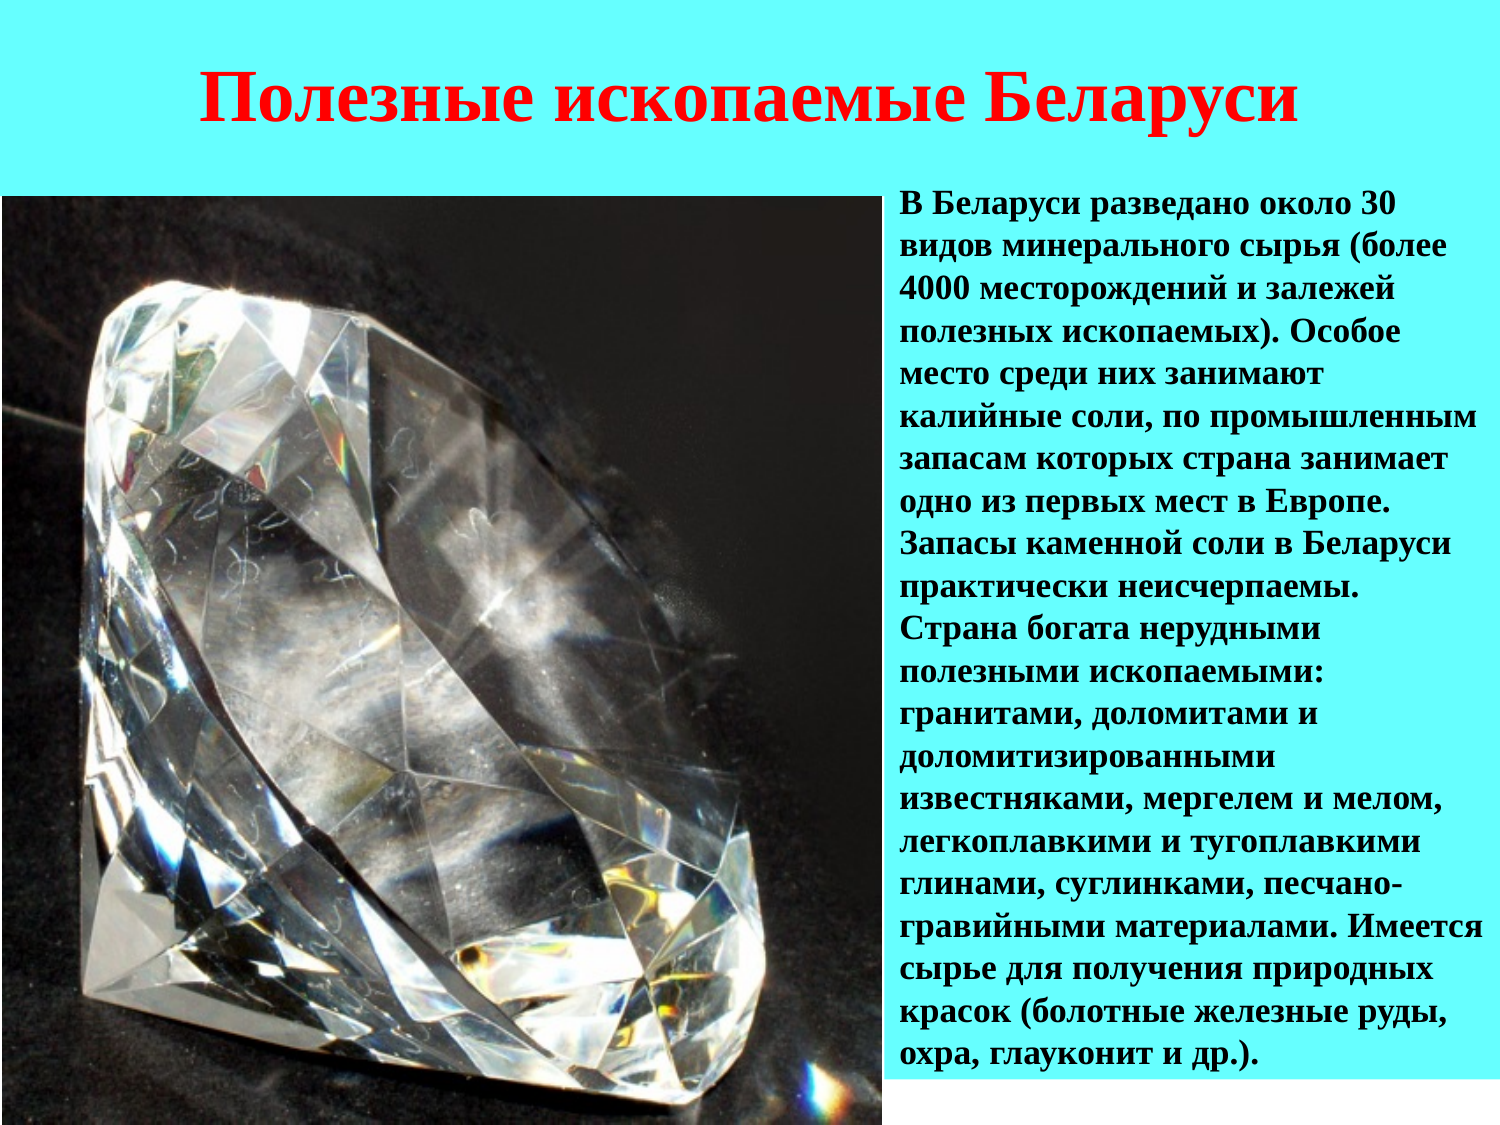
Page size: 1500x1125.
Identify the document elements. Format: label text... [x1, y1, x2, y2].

text_box В Беларуси разведано около 30 видов минерального сырья (более 4000 месторождений и залежей полезных ископаемых). Особое место среди них занимают калийные соли, по промышленным запасам которых страна занимает одно из первых мест в Европе. Запасы каменной соли в Беларуси практически неисчерпаемы. Страна богата нерудными полезными ископаемыми: гранитами, доломитами и доломитизированными известняками, мергелем и мелом, легкоплавкими и тугоплавкими глинами, суглинками, песчано-гравийными материалами. Имеется сырье для получения природных красок (болотные железные руды, охра, глауконит и др.). [884, 171, 1500, 1080]
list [2, 196, 882, 1125]
title Полезные ископаемые Беларуси [0, 0, 1500, 197]
